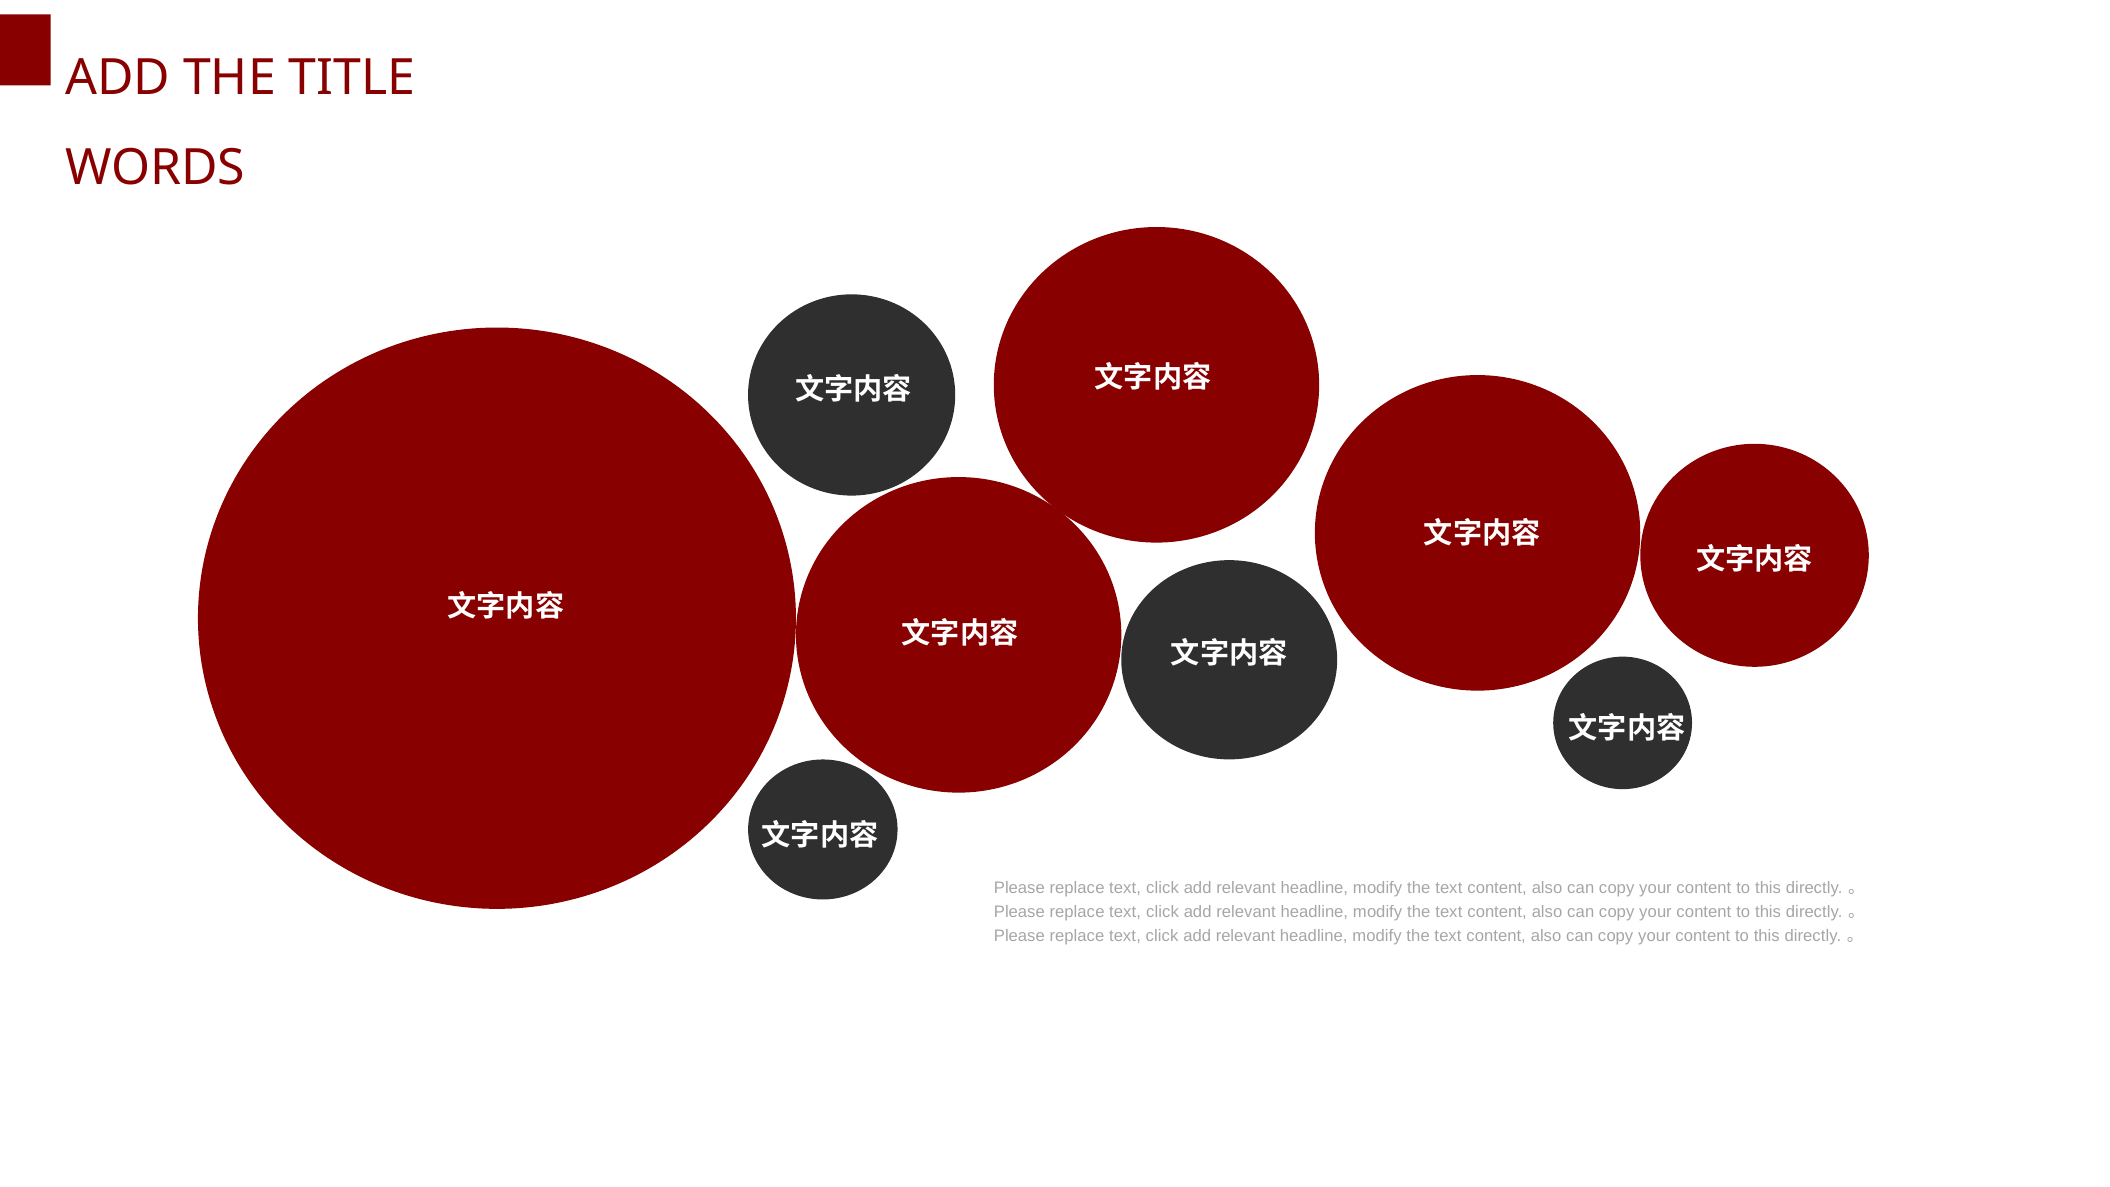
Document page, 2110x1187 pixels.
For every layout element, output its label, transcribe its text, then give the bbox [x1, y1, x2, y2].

text_box ADD THE TITLE WORDS [50, 7, 583, 202]
text_box Please replace text, click add relevant headline, modify the text content, also can copy your content to this directly.。Please replace text, click add relevant headline, modify the text content, also can copy your content to this directly.。Please replace text, click add relevant headline, modify the text content, also can copy your content to this directly.。 [993, 909, 1869, 945]
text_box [431, 343, 1829, 856]
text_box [197, 227, 1869, 909]
